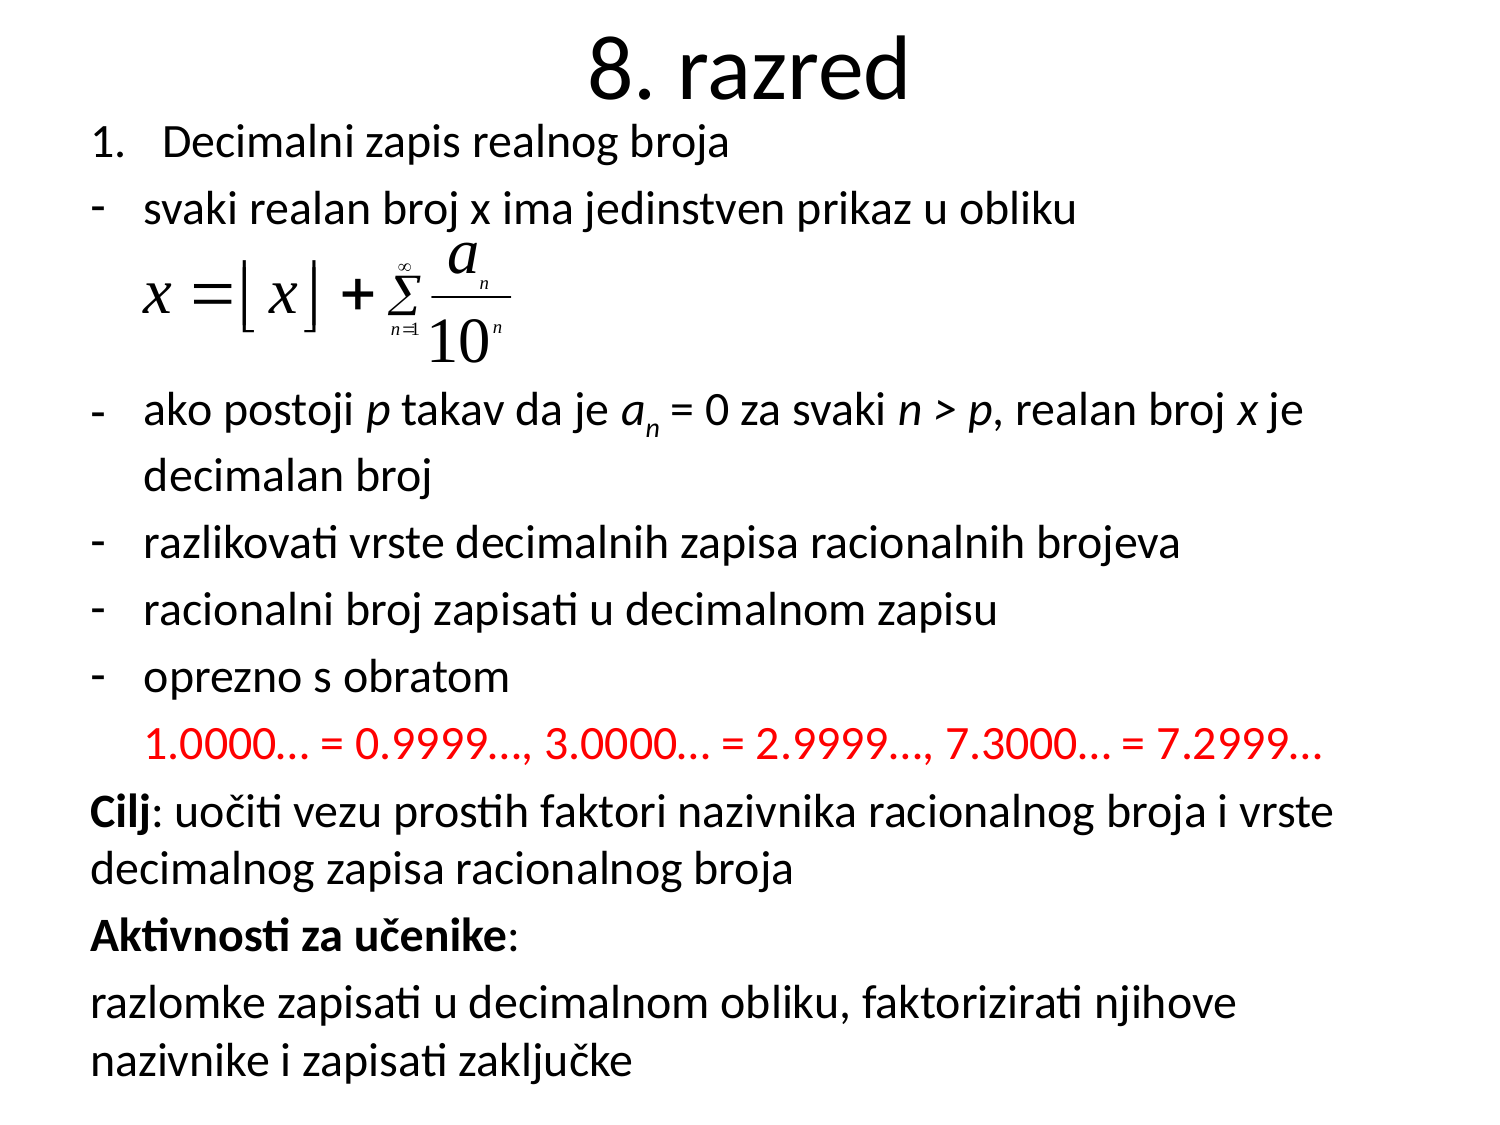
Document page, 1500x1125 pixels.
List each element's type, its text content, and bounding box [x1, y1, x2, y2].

list Decimalni zapis realnog broja svaki realan broj x ima jedinstven prikaz u obliku ako postoji p takav da je an = 0 za svaki n > p, realan broj x je decimalan broj razlikovati vrste decimalnih zapisa racionalnih brojeva racionalni broj zapisati u decimalnom zapisu oprezno s obratom 1.0000… = 0.9999…, 3.0000… = 2.9999…, 7.3000… = 7.2999… Cilj: uočiti vezu prostih faktori nazivnika racionalnog broja i vrste decimalnog zapisa racionalnog broja Aktivnosti za učenike: razlomke zapisati u decimalnom obliku, faktorizirati njihove nazivnike i zapisati zaključke [74, 101, 1426, 1095]
title 8. razred [74, 0, 1426, 101]
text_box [735, 531, 765, 593]
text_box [135, 216, 519, 370]
